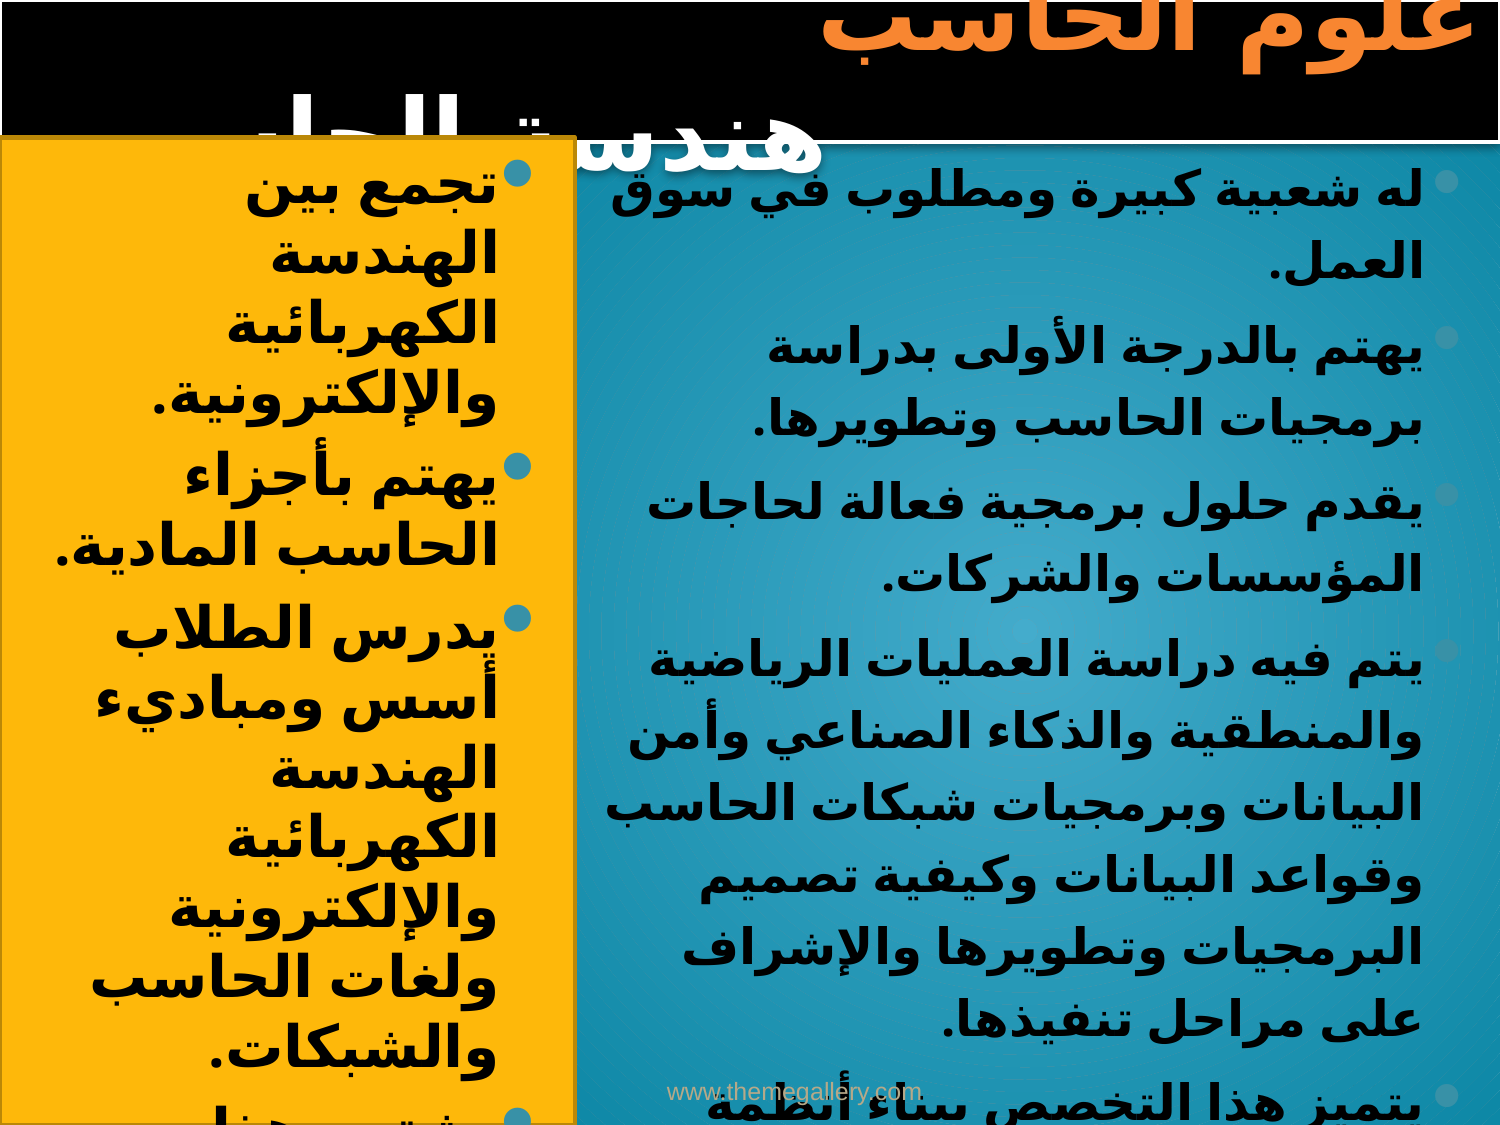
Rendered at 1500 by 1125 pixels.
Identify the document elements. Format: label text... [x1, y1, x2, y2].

text_box تجمع بين الهندسة الكهربائية والإلكترونية. يهتم بأجزاء الحاسب المادية. يدرس الطلاب أسس ومباديء الهندسة الكهربائية والإلكترونية ولغات الحاسب والشبكات. يشتهر هذا التخصص حاليا ببناء البرمجيات المدمجة. [0, 135, 577, 1125]
footer LOGO [937, 1034, 1413, 1113]
slide_number www.themegallery.com [587, 1034, 937, 1113]
text_box علوم الحاسب هندسة الحاسب [0, 0, 1500, 144]
text_box له شعبية كبيرة ومطلوب في سوق العمل. يهتم بالدرجة الأولى بدراسة برمجيات الحاسب وتطويرها. يقدم حلول برمجية فعالة لحاجات المؤسسات والشركات. يتم فيه دراسة العمليات الرياضية والمنطقية والذكاء الصناعي وأمن البيانات وبرمجيات شبكات الحاسب وقواعد البيانات وكيفية تصميم البرمجيات وتطويرها والإشراف على مراحل تنفيذها. يتميز هذا التخصص ببناء أنظمة تتناسب مع مختلف جوانب الحياة. [577, 154, 1500, 1125]
